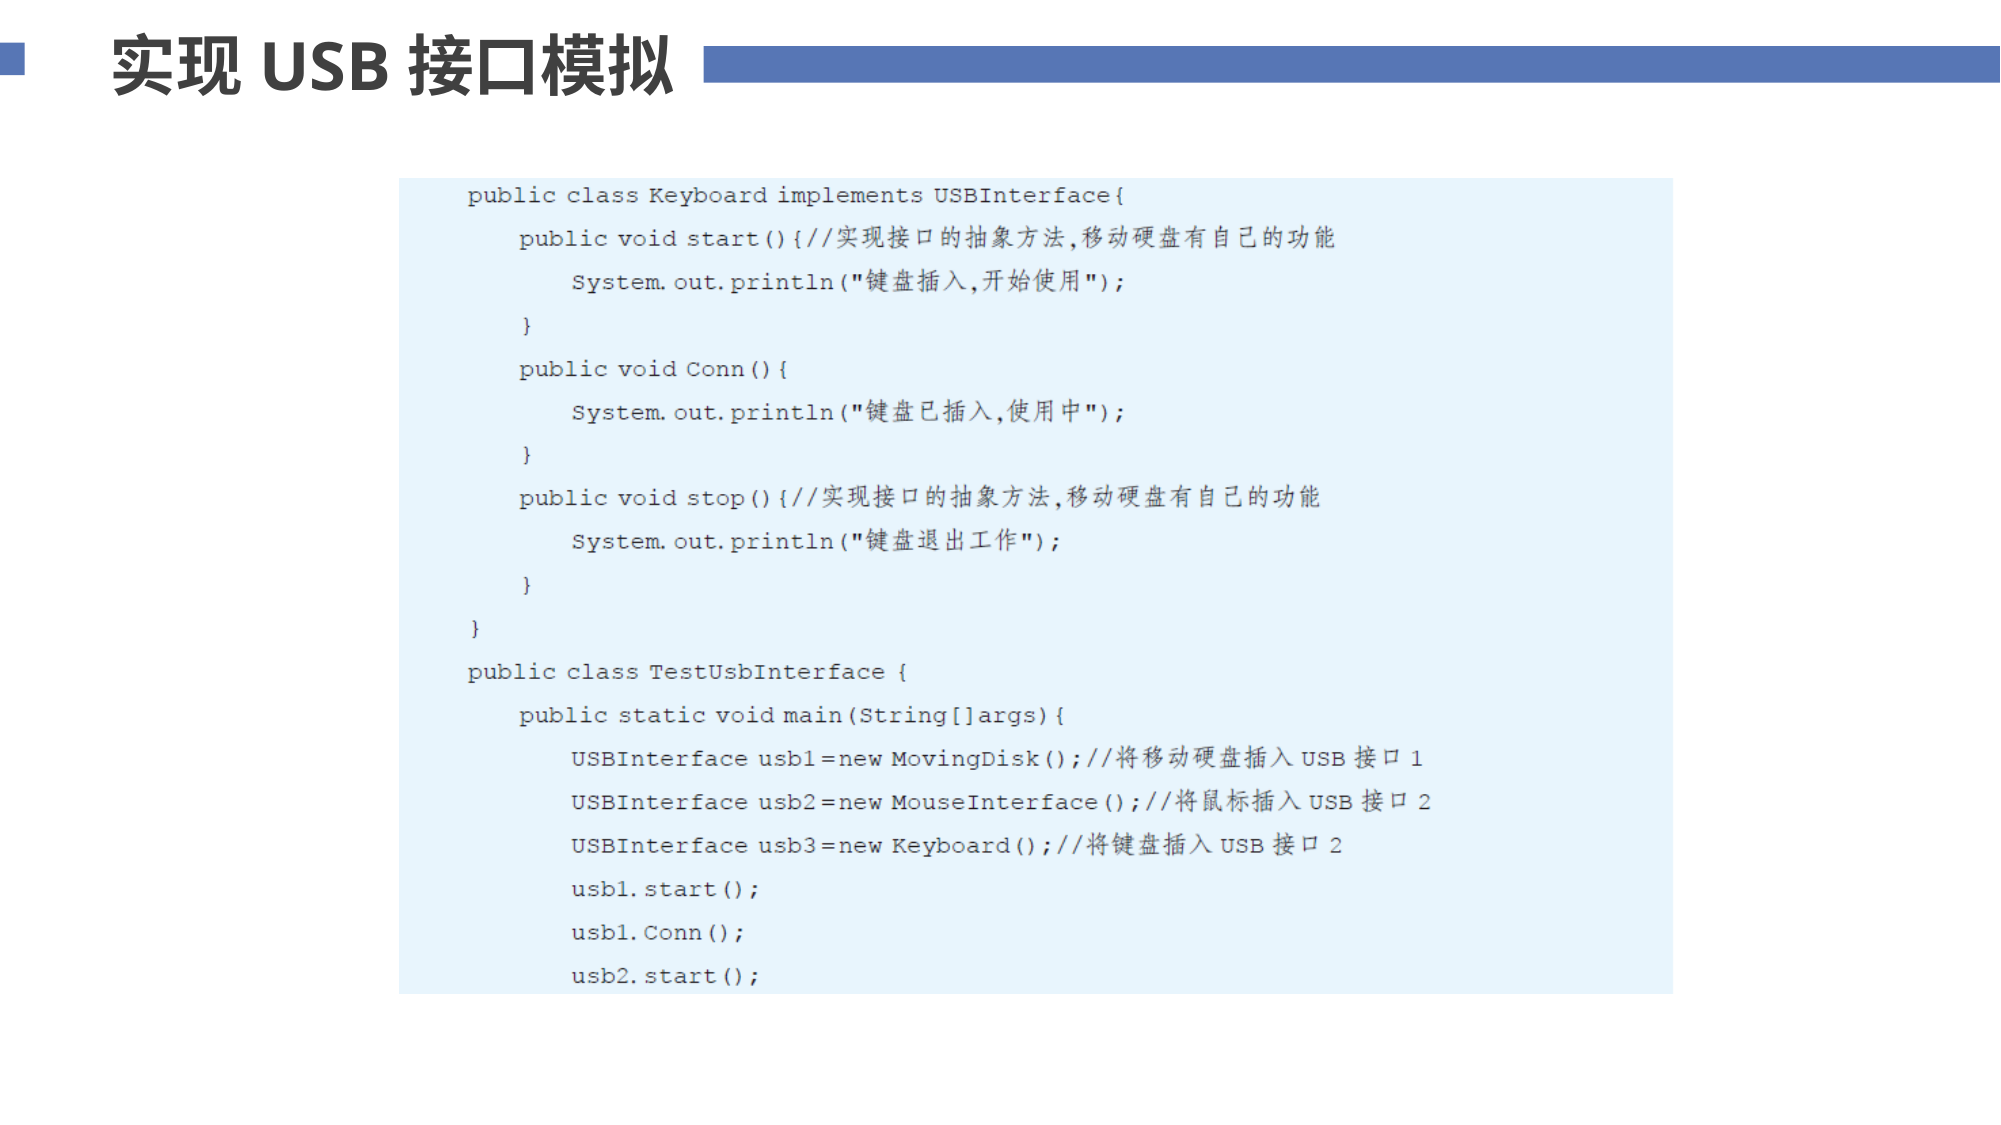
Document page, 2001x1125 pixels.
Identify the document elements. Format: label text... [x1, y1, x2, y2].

text_box 实现USB接口模拟 [109, 23, 674, 104]
text_box [0, 41, 26, 76]
text_box [702, 45, 2000, 84]
picture [399, 178, 1680, 994]
